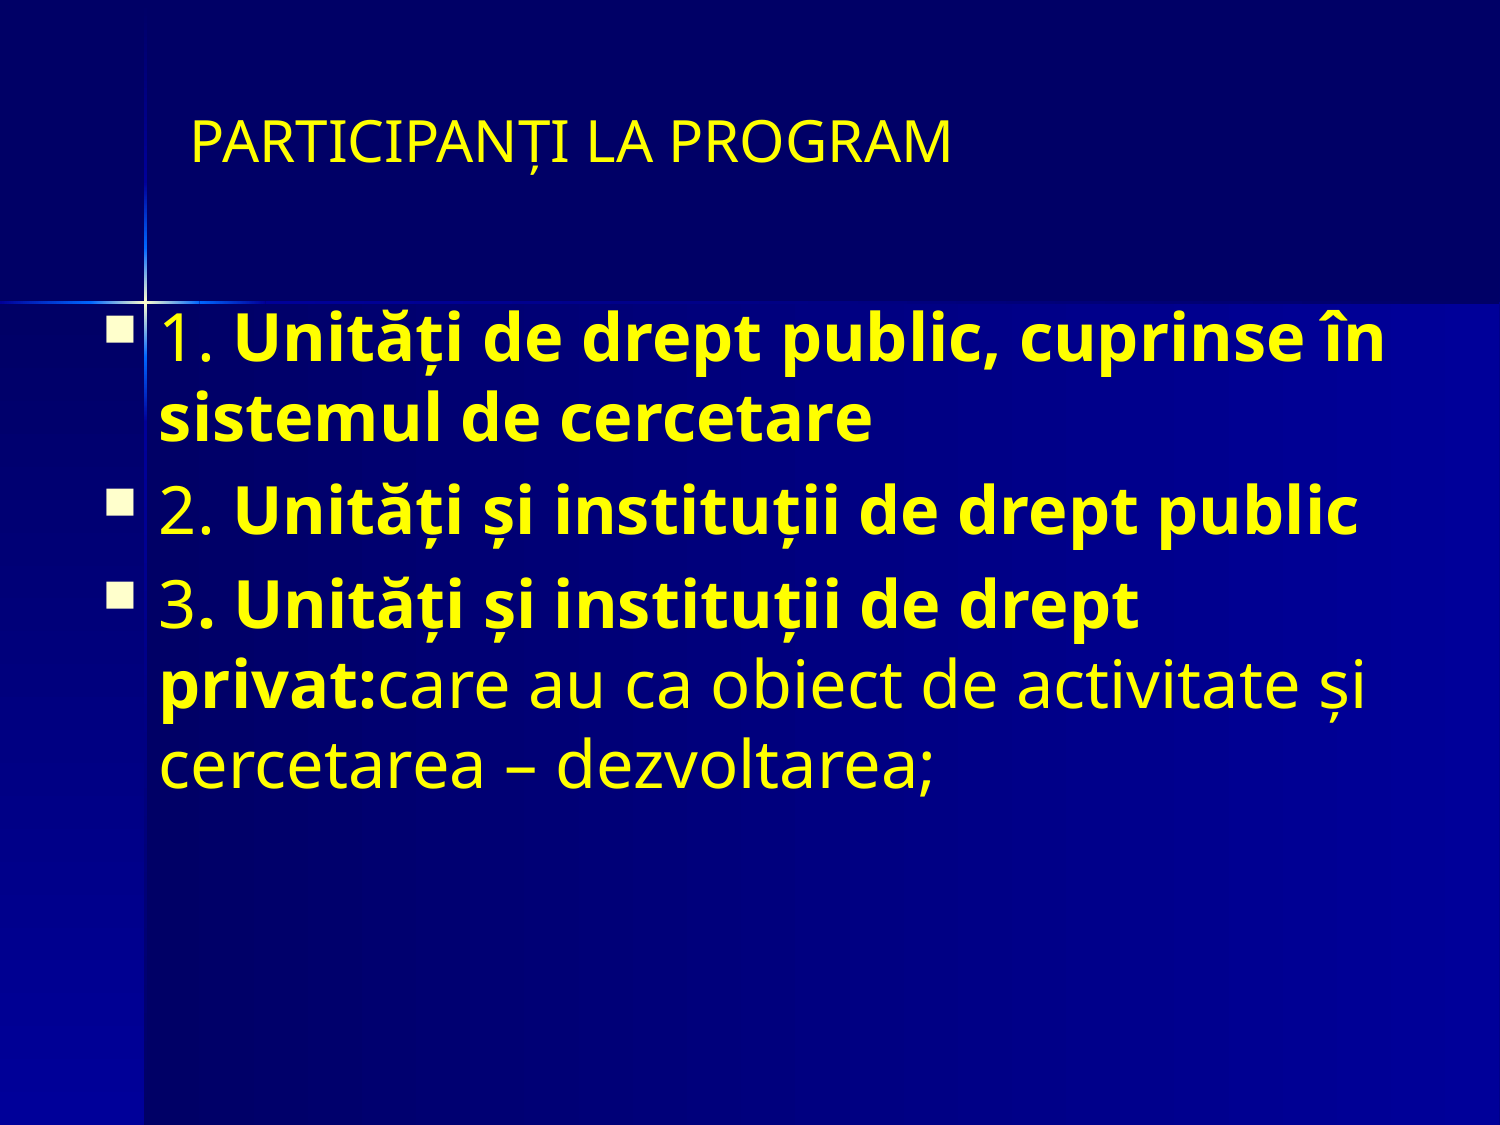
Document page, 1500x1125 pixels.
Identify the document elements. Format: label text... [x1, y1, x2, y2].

list 1. Unităţi de drept public, cuprinse în sistemul de cercetare 2. Unităţi şi instituţii de drept public 3. Unităţi şi instituţii de drept privat:care au ca obiect de activitate şi cercetarea – dezvoltarea; [87, 287, 1438, 901]
title PARTICIPANŢI LA PROGRAM [174, 49, 1413, 229]
